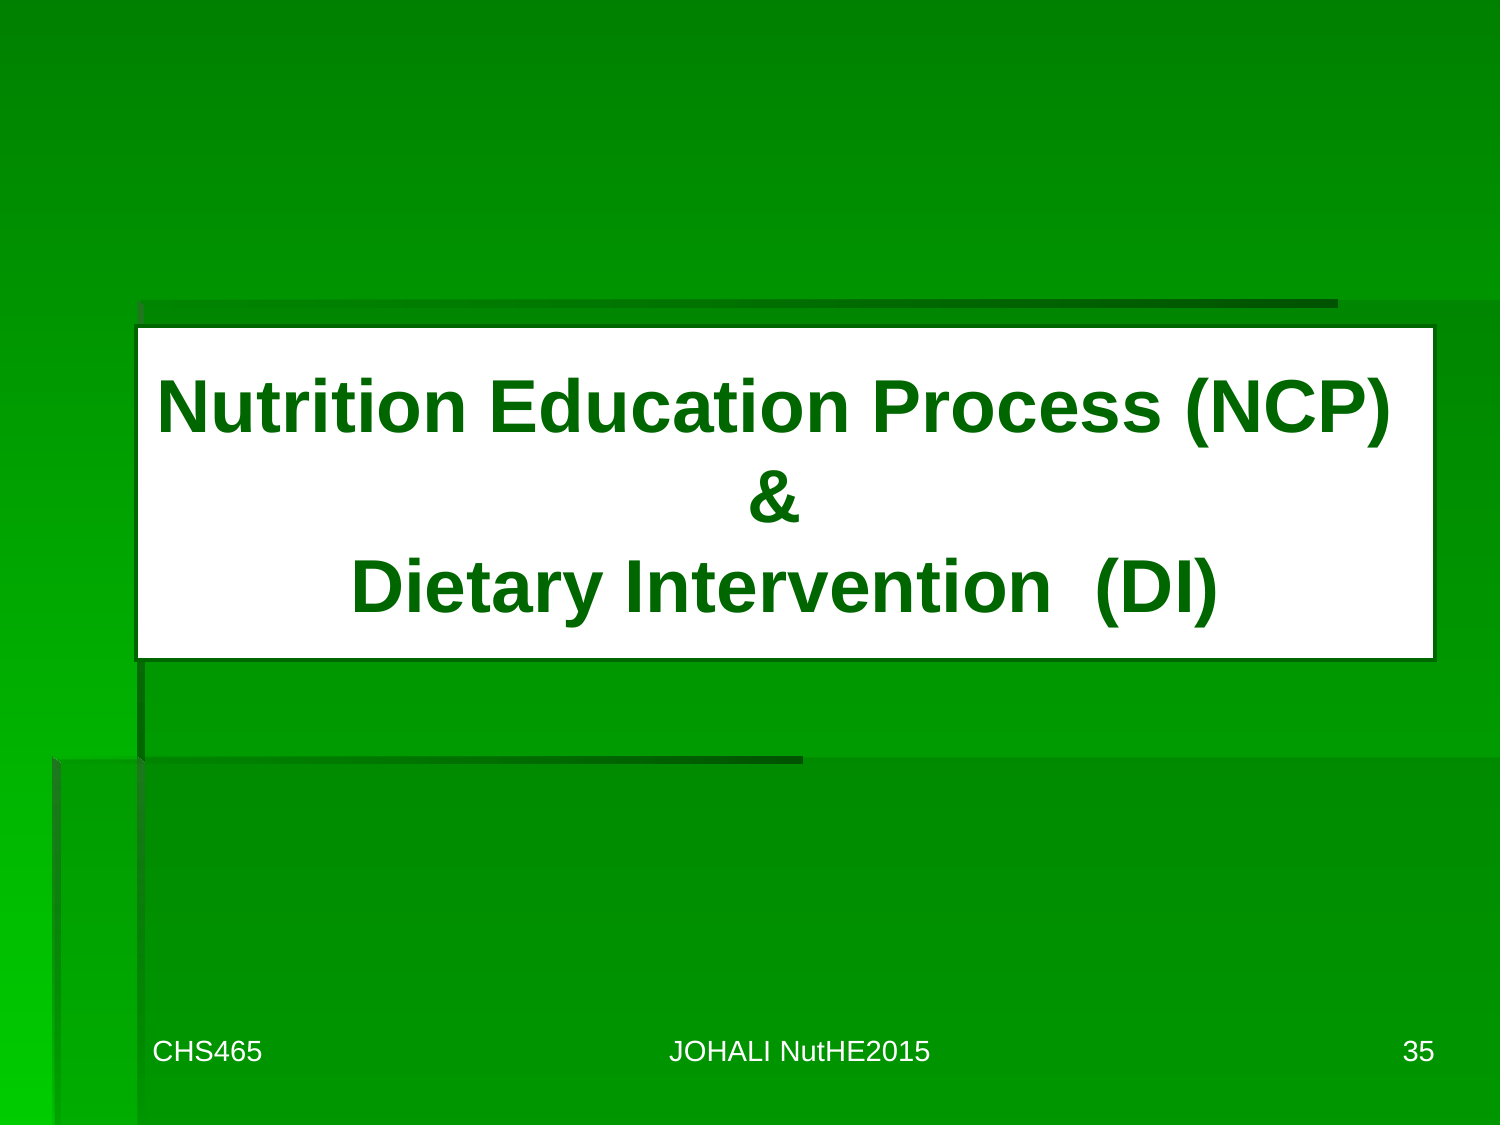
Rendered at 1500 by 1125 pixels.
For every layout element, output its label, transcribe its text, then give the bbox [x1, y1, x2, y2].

title Nutrition Education Process (NCP) & Dietary Intervention (DI) [134, 324, 1437, 662]
slide_number CHS465 [137, 1024, 450, 1103]
footer JOHALI NutHE2015 [562, 1024, 1038, 1103]
slide_number 35 [1137, 1024, 1451, 1103]
